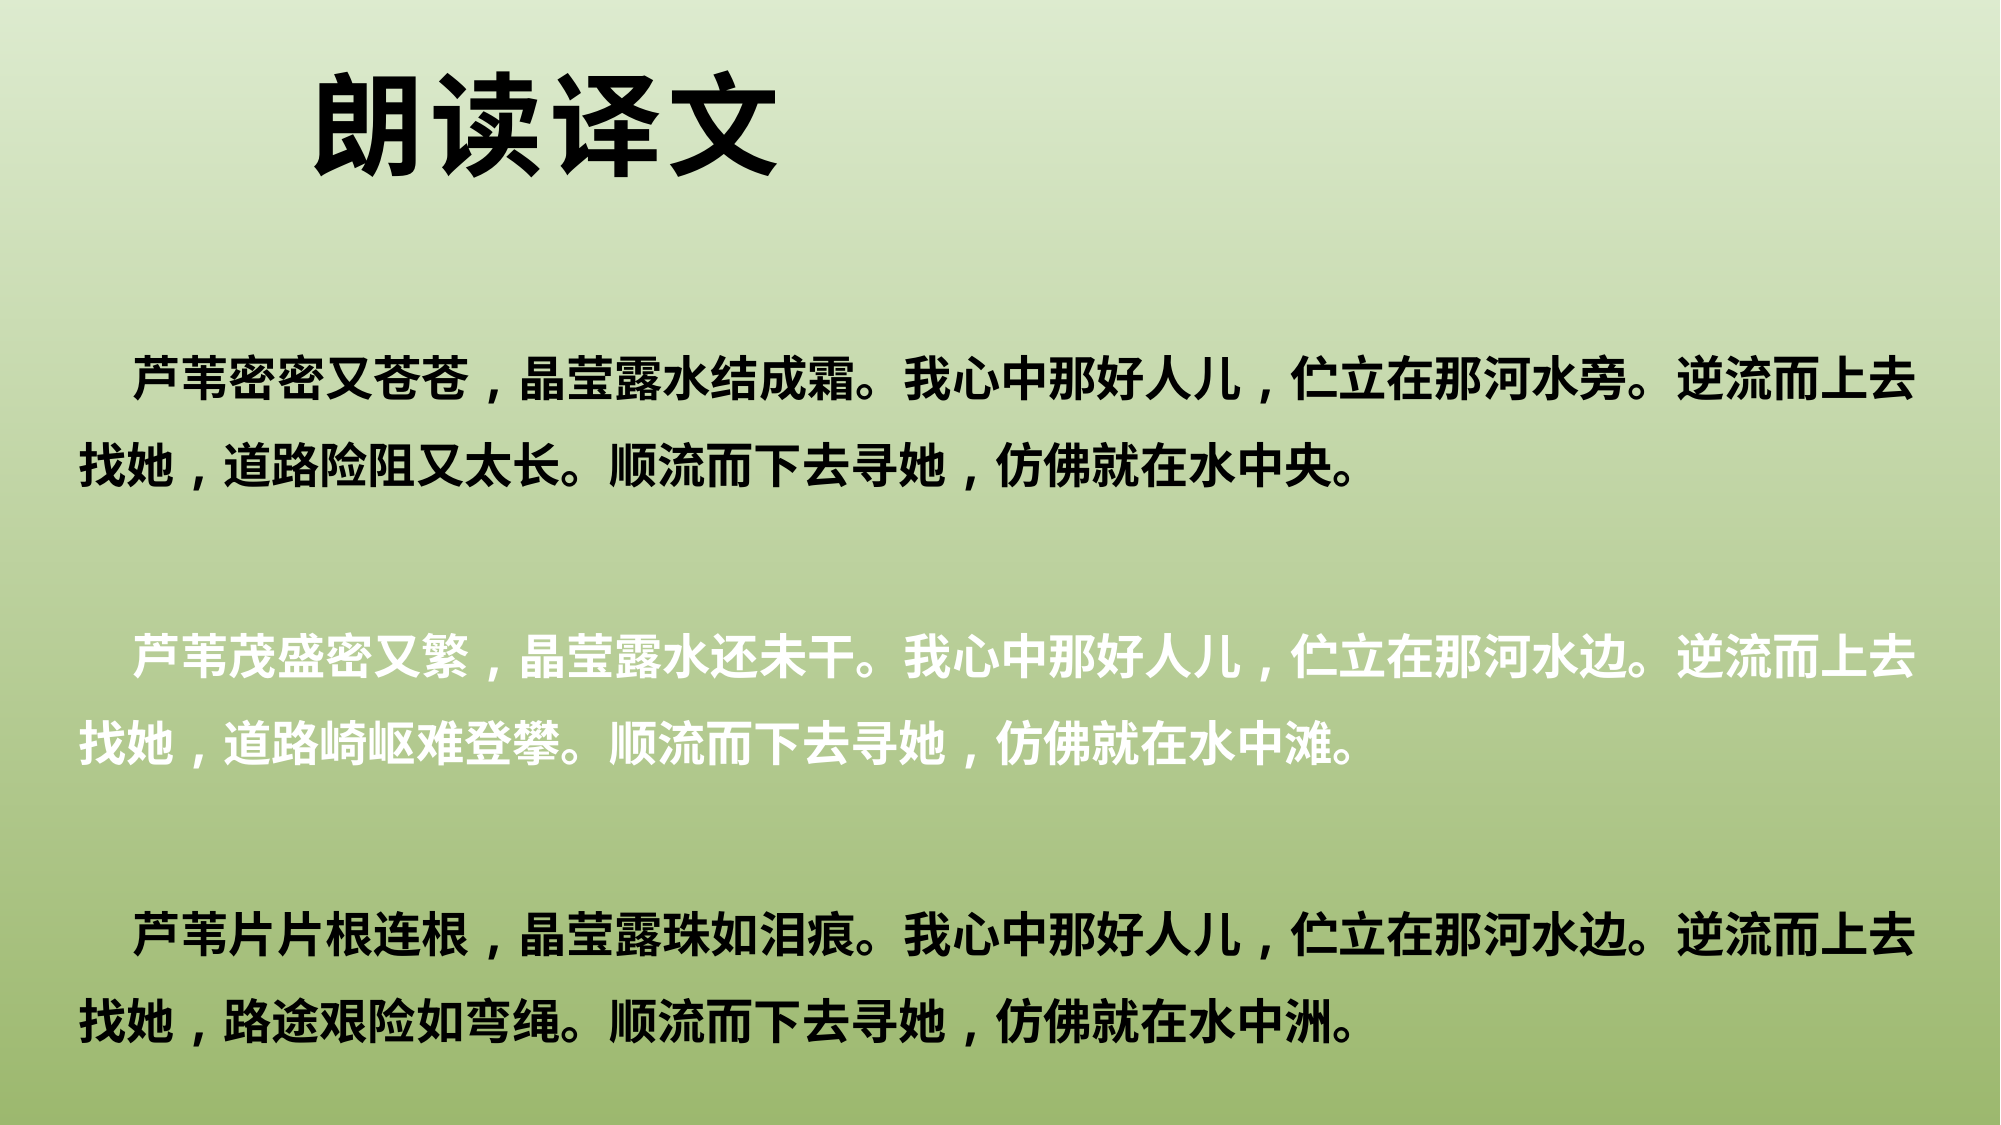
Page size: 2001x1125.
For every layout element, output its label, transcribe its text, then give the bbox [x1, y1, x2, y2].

list 芦苇密密又苍苍,晶莹露水结成霜。我心中那好人儿,伫立在那河水旁。逆流而上去找她,道路险阻又太长。顺流而下去寻她,仿佛就在水中央。 芦苇茂盛密又繁,晶莹露水还未干。我心中那好人儿,伫立在那河水边。逆流而上去找她,道路崎岖难登攀。顺流而下去寻她,仿佛就在水中滩。 芦苇片片根连根,晶莹露珠如泪痕。我心中那好人儿,伫立在那河水边。逆流而上去找她,路途艰险如弯绳。顺流而下去寻她,仿佛就在水中洲。 [63, 208, 1943, 1071]
title 朗读译文 [296, 28, 1018, 208]
